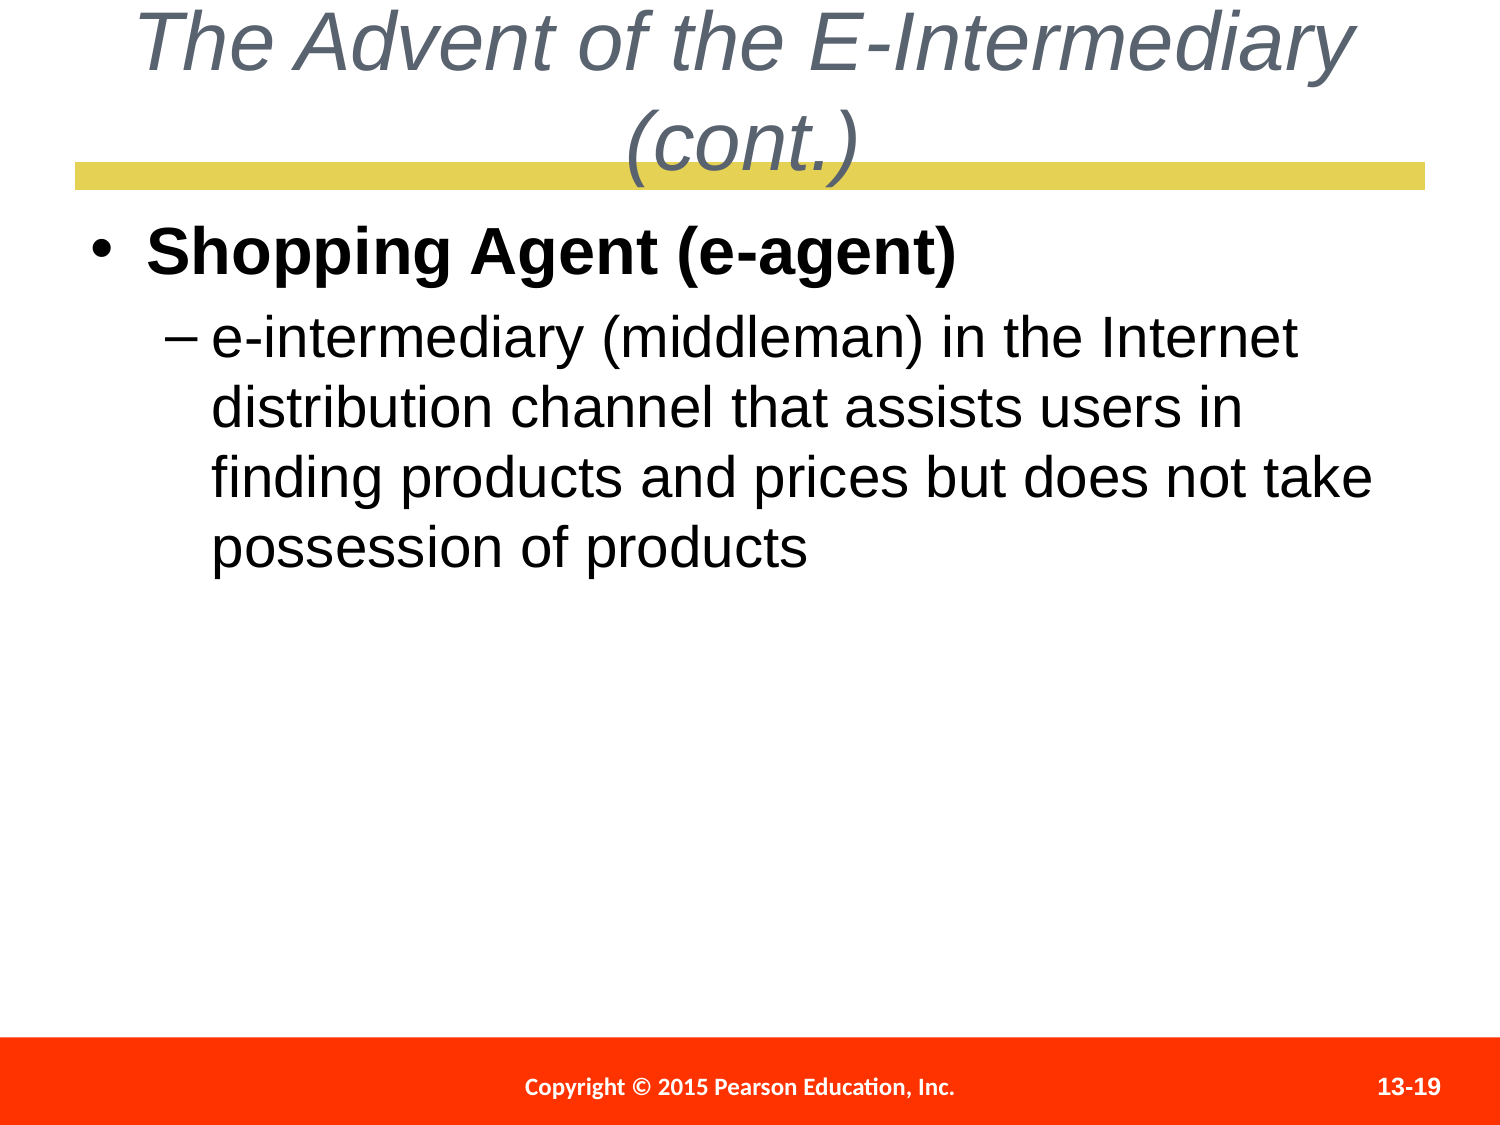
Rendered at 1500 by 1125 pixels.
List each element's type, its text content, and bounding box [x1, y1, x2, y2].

picture [75, 163, 1425, 190]
title The Advent of the E-Intermediary (cont.) [49, 12, 1438, 163]
list Shopping Agent (e-agent) e-intermediary (middleman) in the Internet distribution channel that assists users in finding products and prices but does not take possession of products [74, 199, 1426, 1006]
